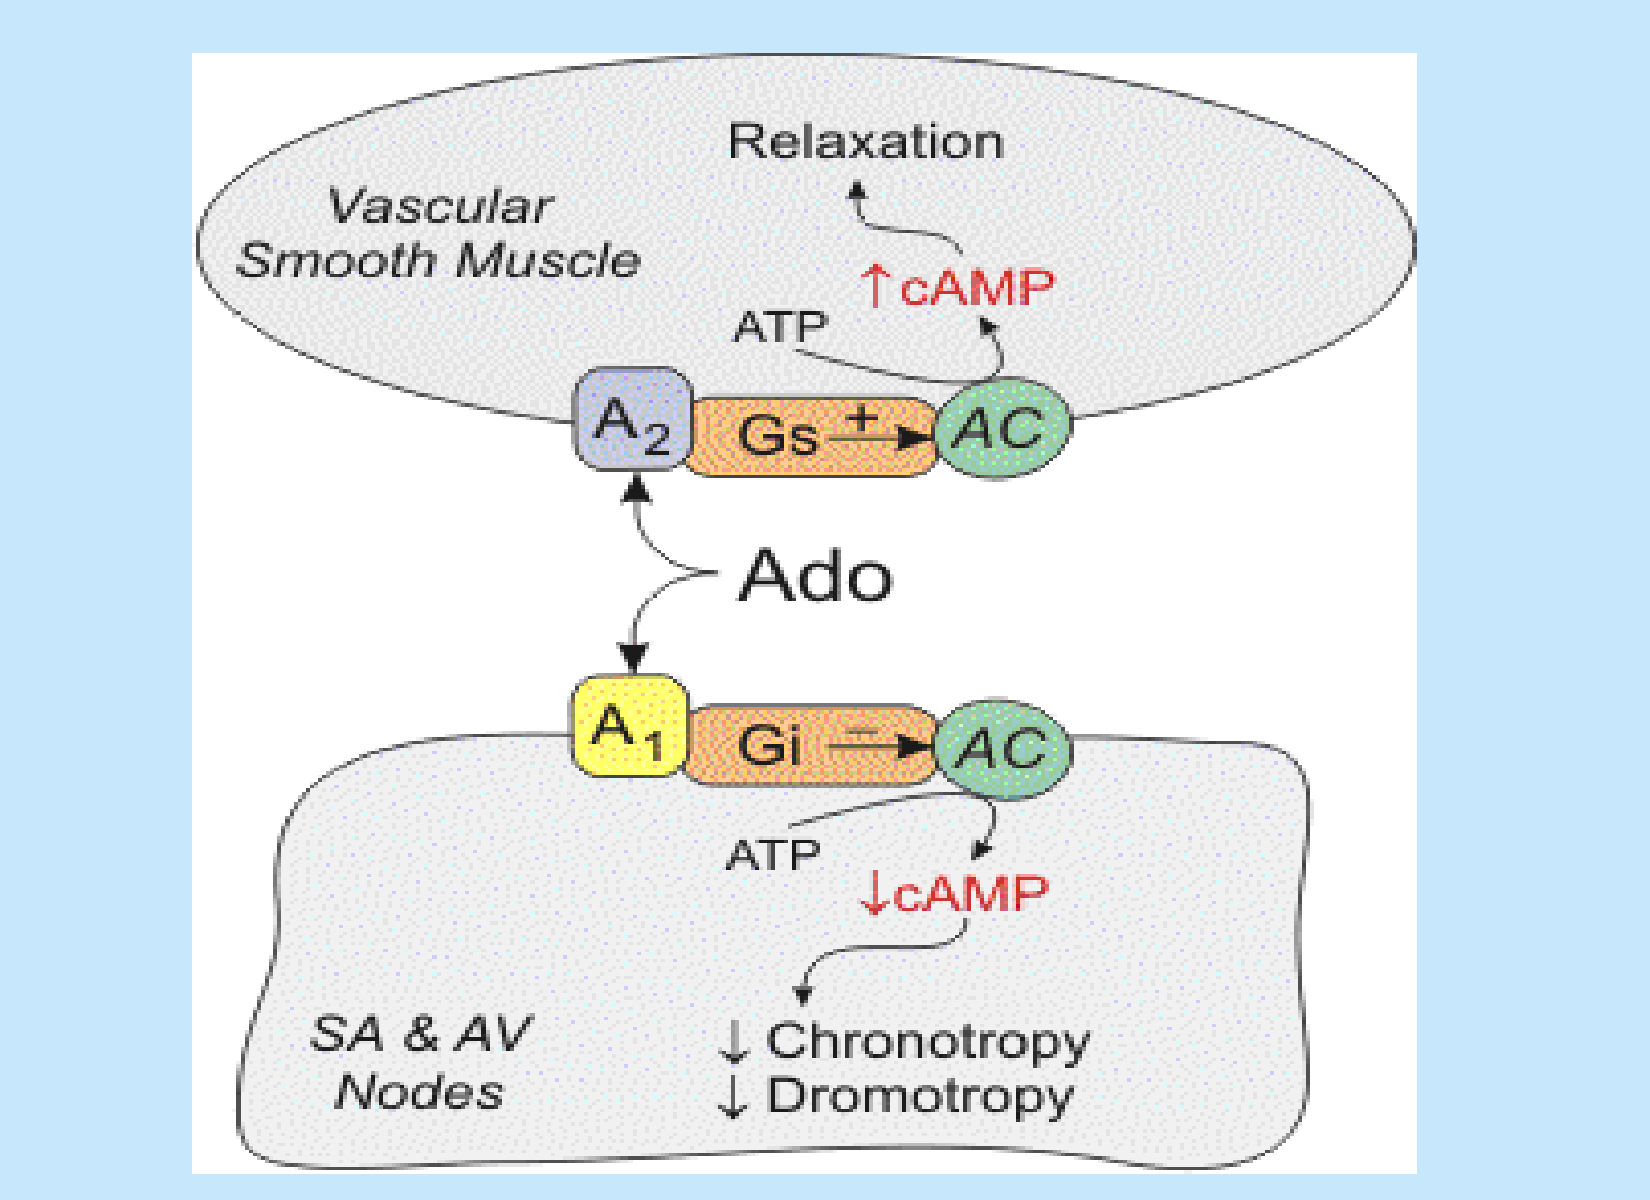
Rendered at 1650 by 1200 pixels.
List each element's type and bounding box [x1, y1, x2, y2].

picture [192, 53, 1417, 1174]
